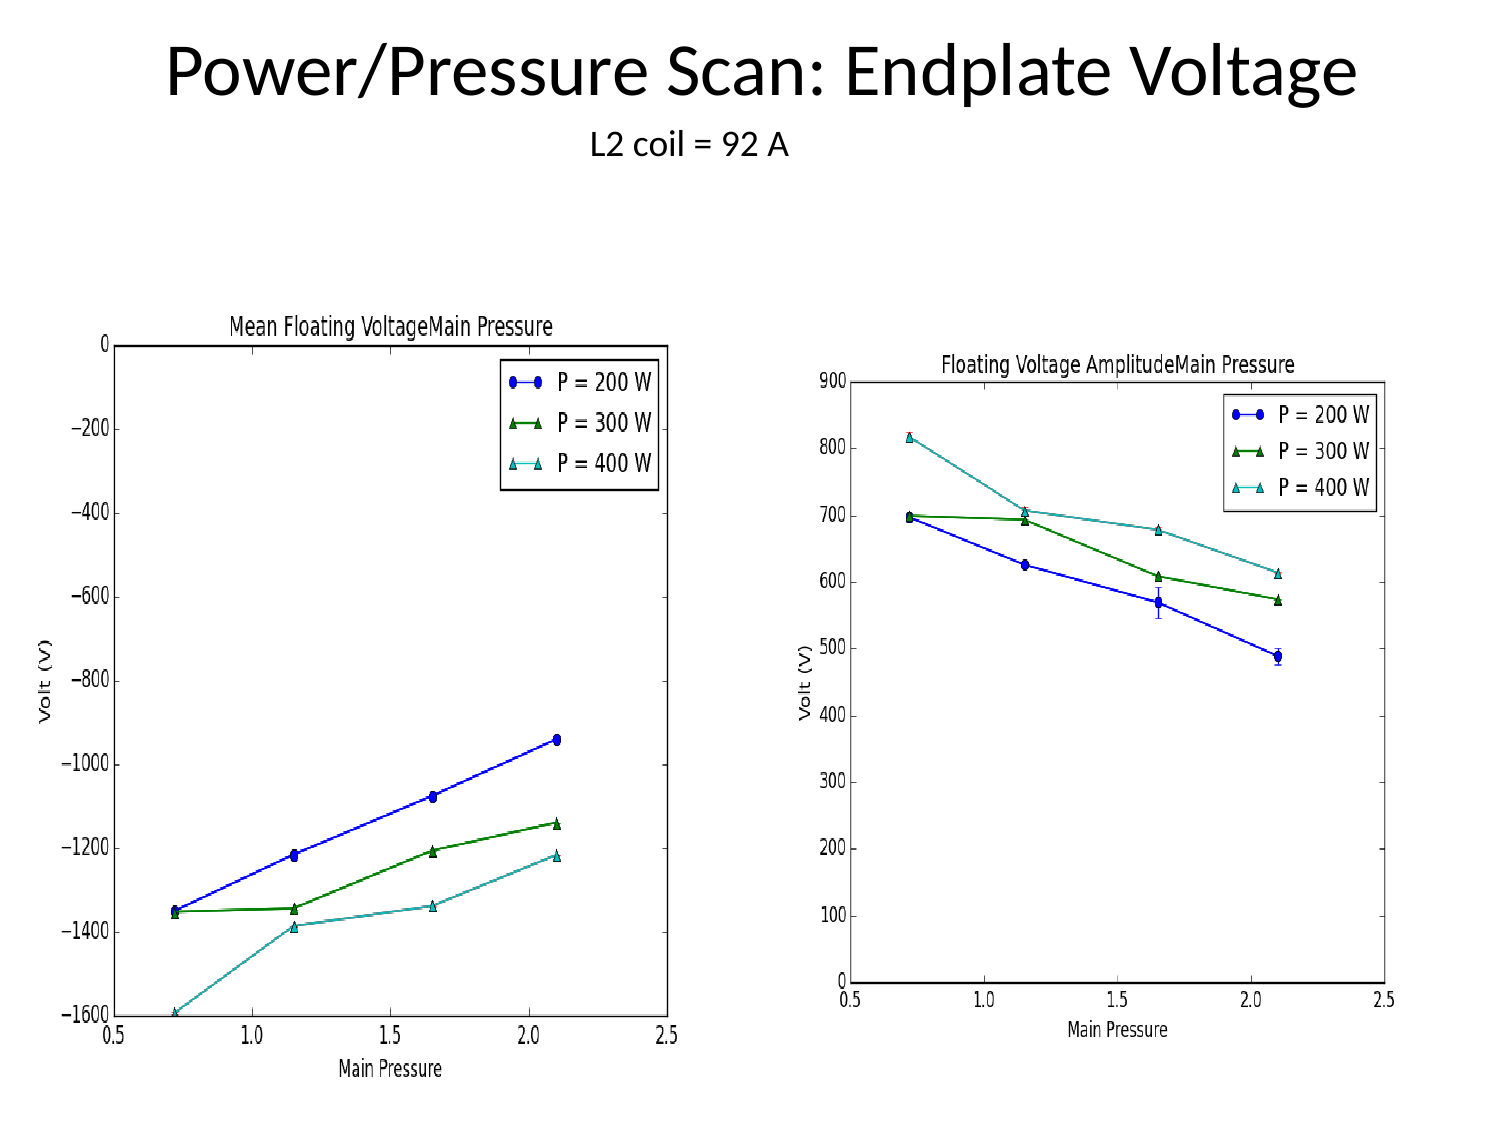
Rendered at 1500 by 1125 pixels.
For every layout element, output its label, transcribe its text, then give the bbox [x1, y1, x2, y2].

text_box L2 coil = 92 A [575, 111, 1050, 172]
picture [764, 307, 1453, 1059]
title Power/Pressure Scan: Endplate Voltage [87, 12, 1438, 118]
picture [24, 262, 738, 1101]
